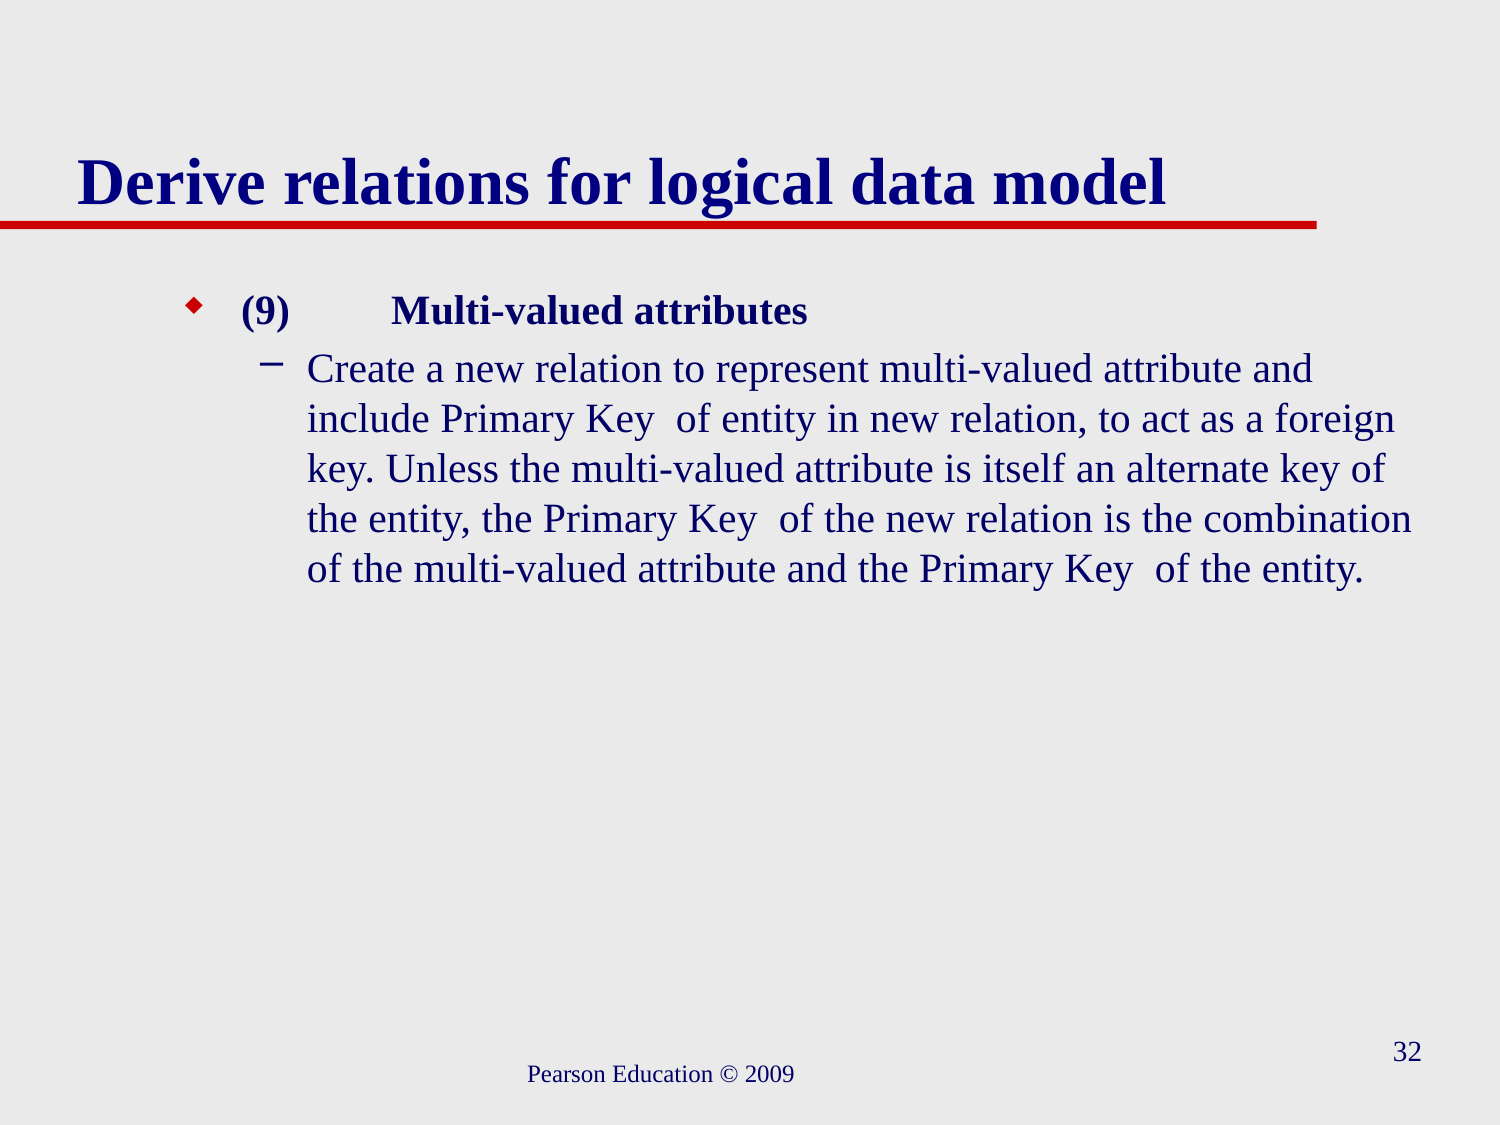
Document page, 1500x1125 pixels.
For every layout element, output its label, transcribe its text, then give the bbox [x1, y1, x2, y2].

text_box Pearson Education © 2009 [512, 1050, 1038, 1095]
list (9) Multi-valued attributes Create a new relation to represent multi-valued attribute and include Primary Key of entity in new relation, to act as a foreign key. Unless the multi-valued attribute is itself an alternate key of the entity, the Primary Key of the new relation is the combination of the multi-valued attribute and the Primary Key of the entity. [169, 274, 1438, 951]
title Derive relations for logical data model [62, 43, 1338, 226]
slide_number 32 [1124, 1012, 1438, 1088]
